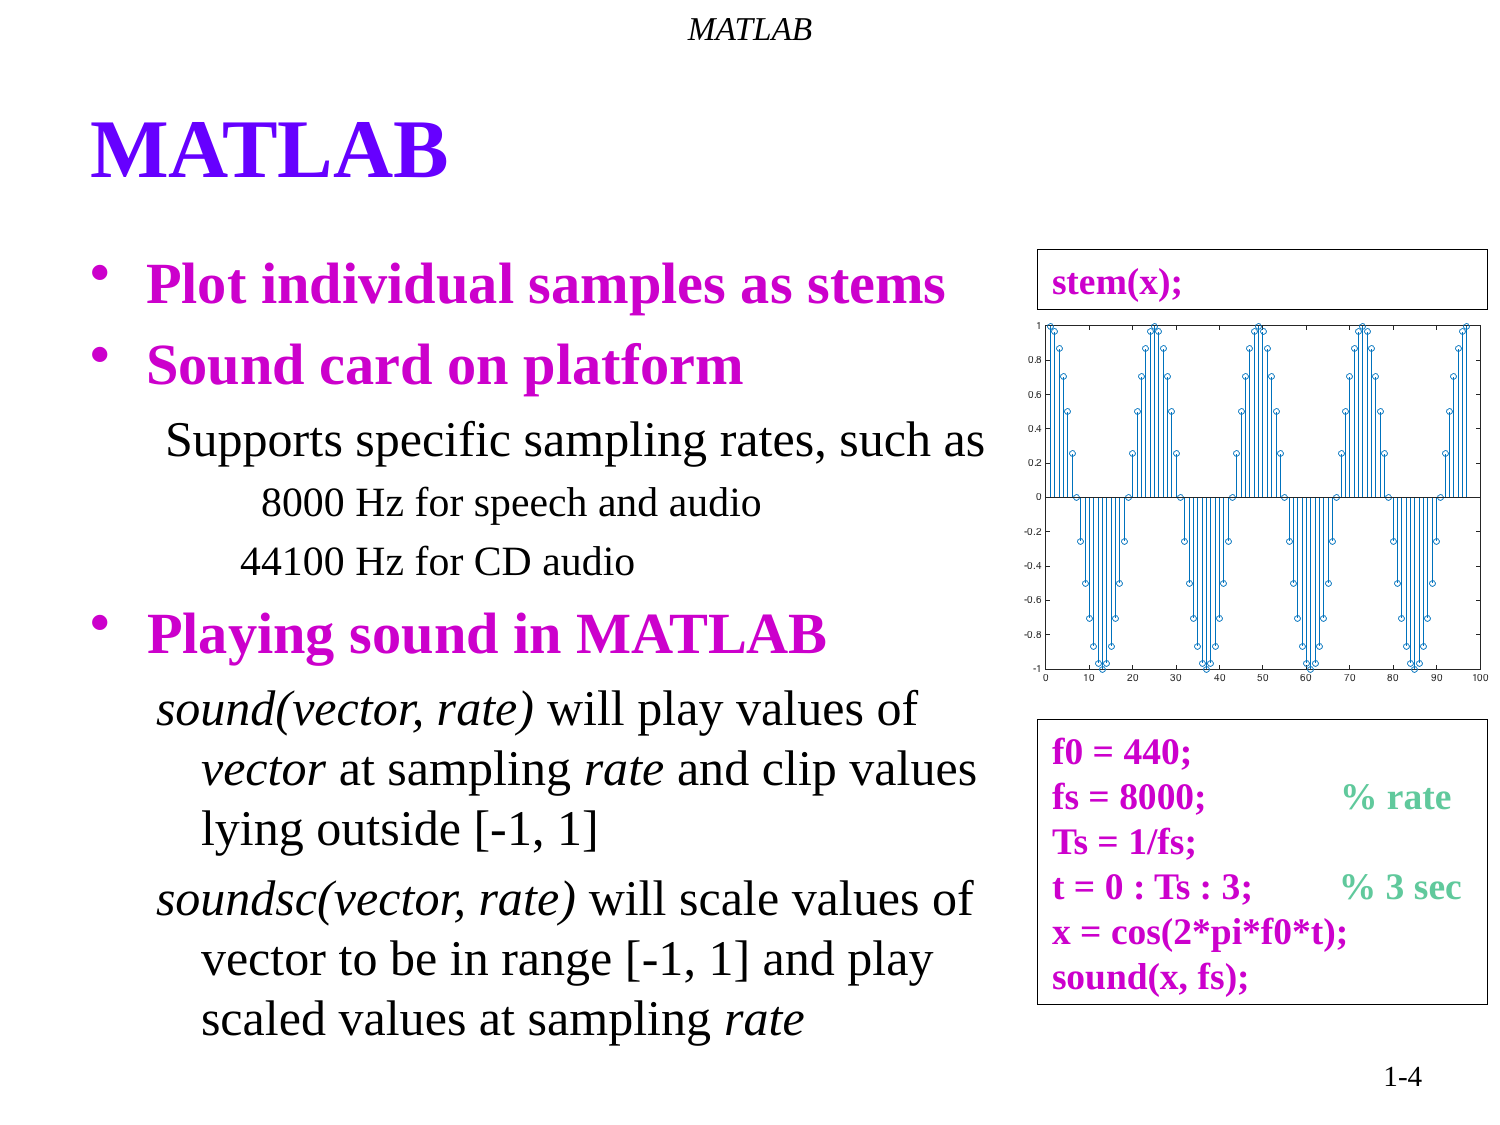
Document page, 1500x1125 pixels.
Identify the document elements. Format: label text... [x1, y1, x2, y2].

text_box MATLAB [0, 0, 1500, 55]
title MATLAB [75, 55, 1438, 237]
list Plot individual samples as stems Sound card on platform Supports specific sampling rates, such as 8000 Hz for speech and audio 44100 Hz for CD audio Playing sound in MATLAB sound(vector, rate) will play values of vector at sampling rate and clip values lying outside [-1, 1] soundsc(vector, rate) will scale values of vector to be in range [-1, 1] and play scaled values at sampling rate [75, 237, 1438, 1075]
text_box f0 = 440; fs = 8000; % rate Ts = 1/fs; t = 0 : Ts : 3; % 3 sec x = cos(2*pi*f0*t); sound(x, fs); [1037, 719, 1488, 1005]
slide_number 1-4 [1124, 1049, 1438, 1125]
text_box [1004, 249, 1500, 685]
